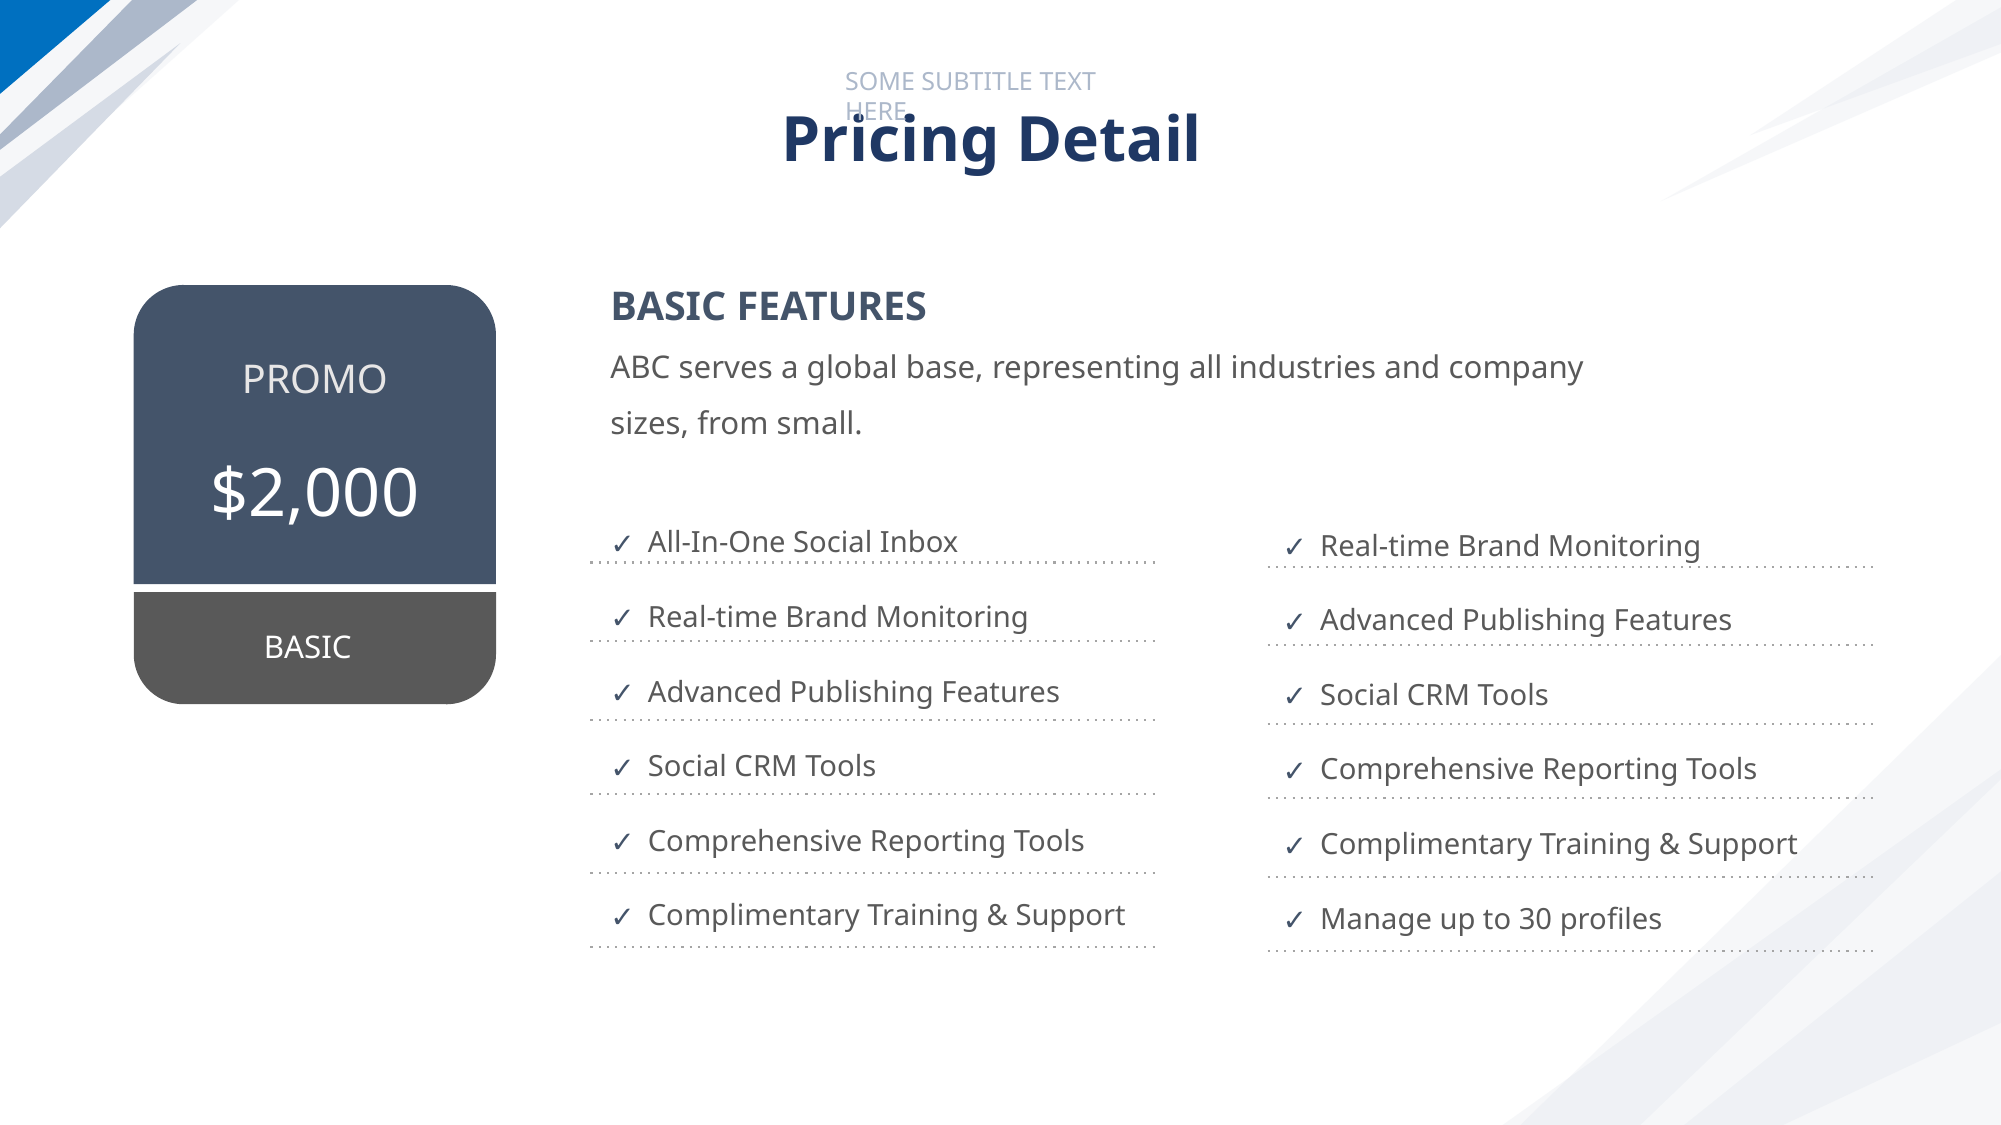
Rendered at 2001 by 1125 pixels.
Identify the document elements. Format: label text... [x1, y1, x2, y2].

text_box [1267, 566, 1878, 952]
text_box SOME SUBTITLE TEXT HERE [830, 57, 1170, 104]
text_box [590, 562, 1158, 947]
text_box All-In-One Social Inbox Real-time Brand Monitoring Advanced Publishing Features Social CRM Tools Comprehensive Reporting Tools Complimentary Training & Support [590, 496, 1205, 946]
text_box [133, 284, 497, 705]
text_box BASIC FEATURES ABC serves a global base, representing all industries and company sizes, from small. [590, 247, 1624, 454]
title Pricing Detail [137, 73, 1863, 210]
text_box Real-time Brand Monitoring Advanced Publishing Features Social CRM Tools Comprehensive Reporting Tools Complimentary Training & Support Manage up to 30 profiles [1262, 499, 1877, 571]
